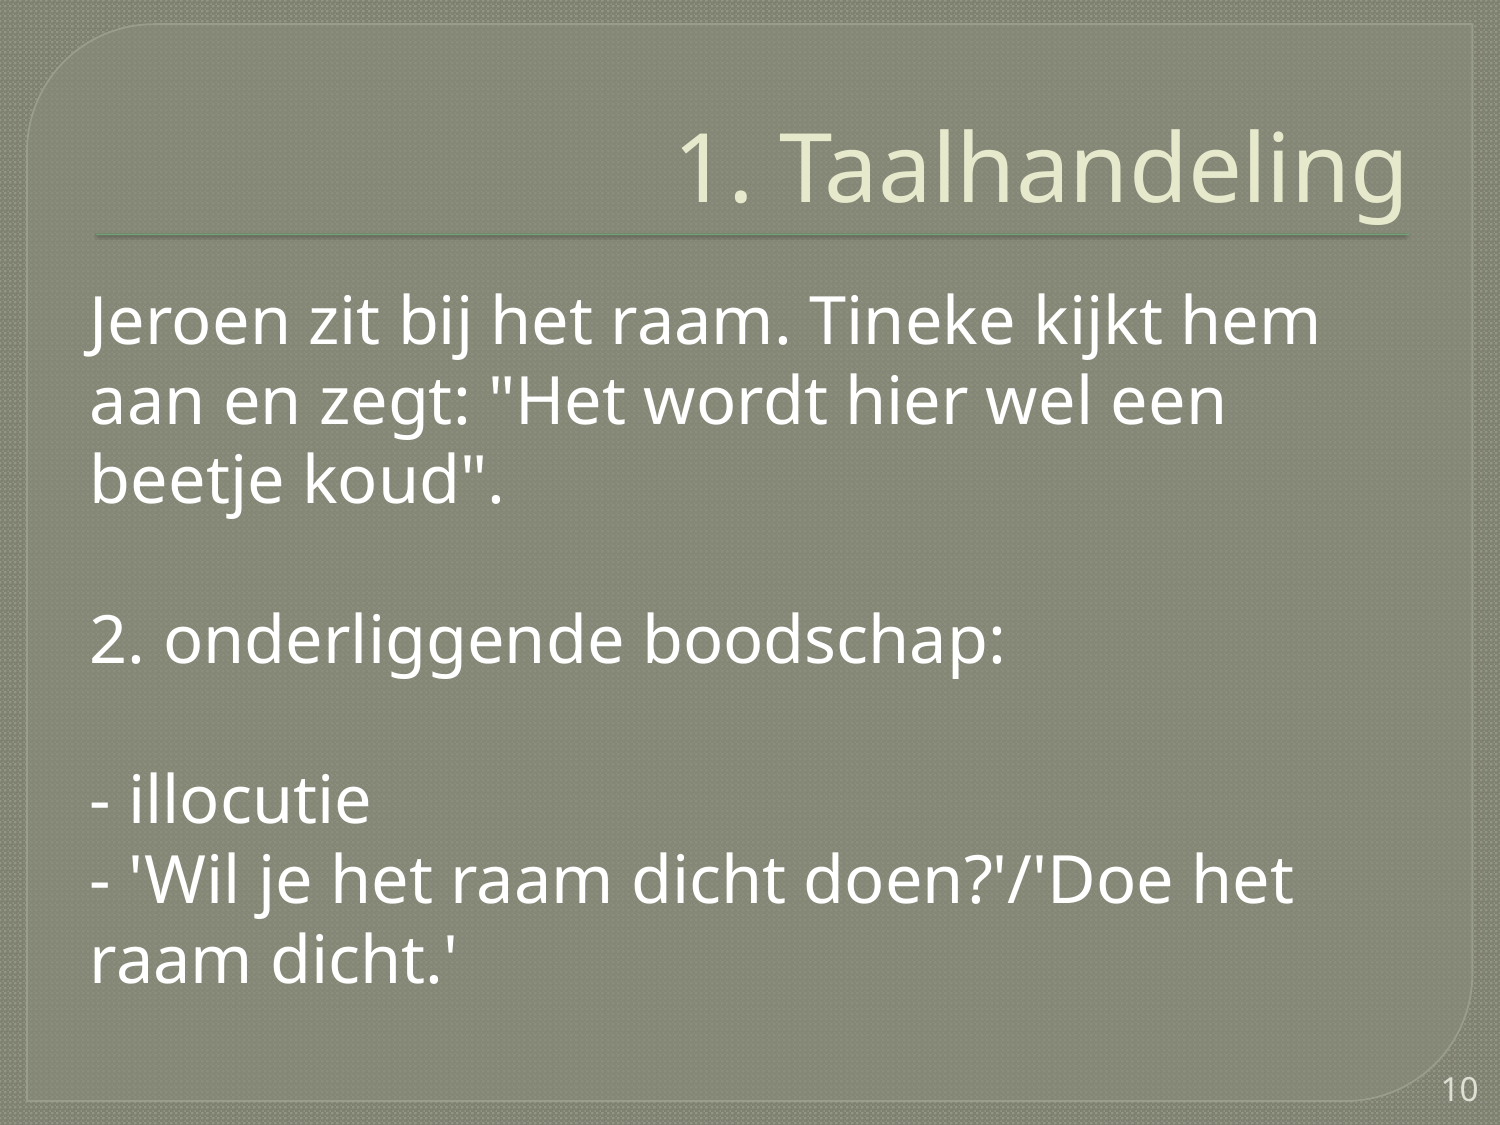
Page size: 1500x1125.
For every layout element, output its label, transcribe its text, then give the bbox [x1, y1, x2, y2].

slide_number 10 [1417, 1068, 1494, 1114]
title 1. Taalhandeling [75, 41, 1425, 230]
list Jeroen zit bij het raam. Tineke kijkt hem aan en zegt: "Het wordt hier wel een beetje koud". 2. onderliggende boodschap: - illocutie - 'Wil je het raam dicht doen?'/'Doe het raam dicht.' [75, 270, 1425, 1013]
